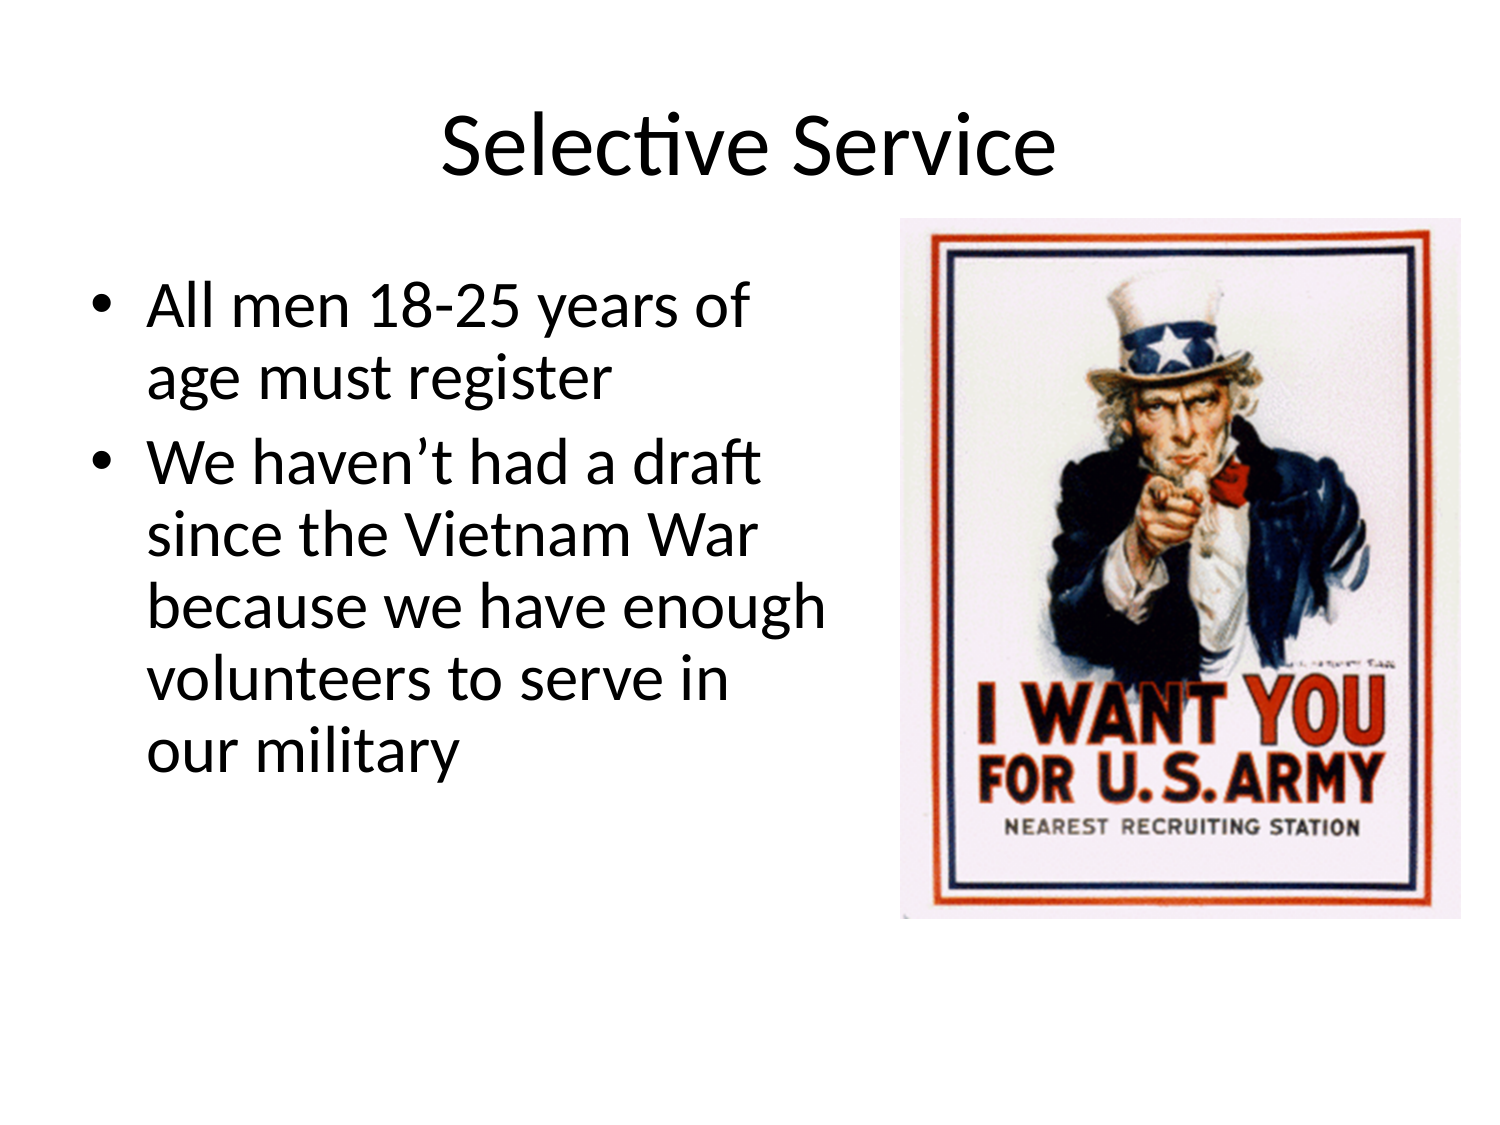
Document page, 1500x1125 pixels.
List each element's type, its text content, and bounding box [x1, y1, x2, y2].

list All men 18-25 years of age must register We haven’t had a draft since the Vietnam War because we have enough volunteers to serve in our military [75, 262, 850, 1005]
title Selective Service [75, 45, 1425, 233]
picture [899, 218, 1461, 919]
